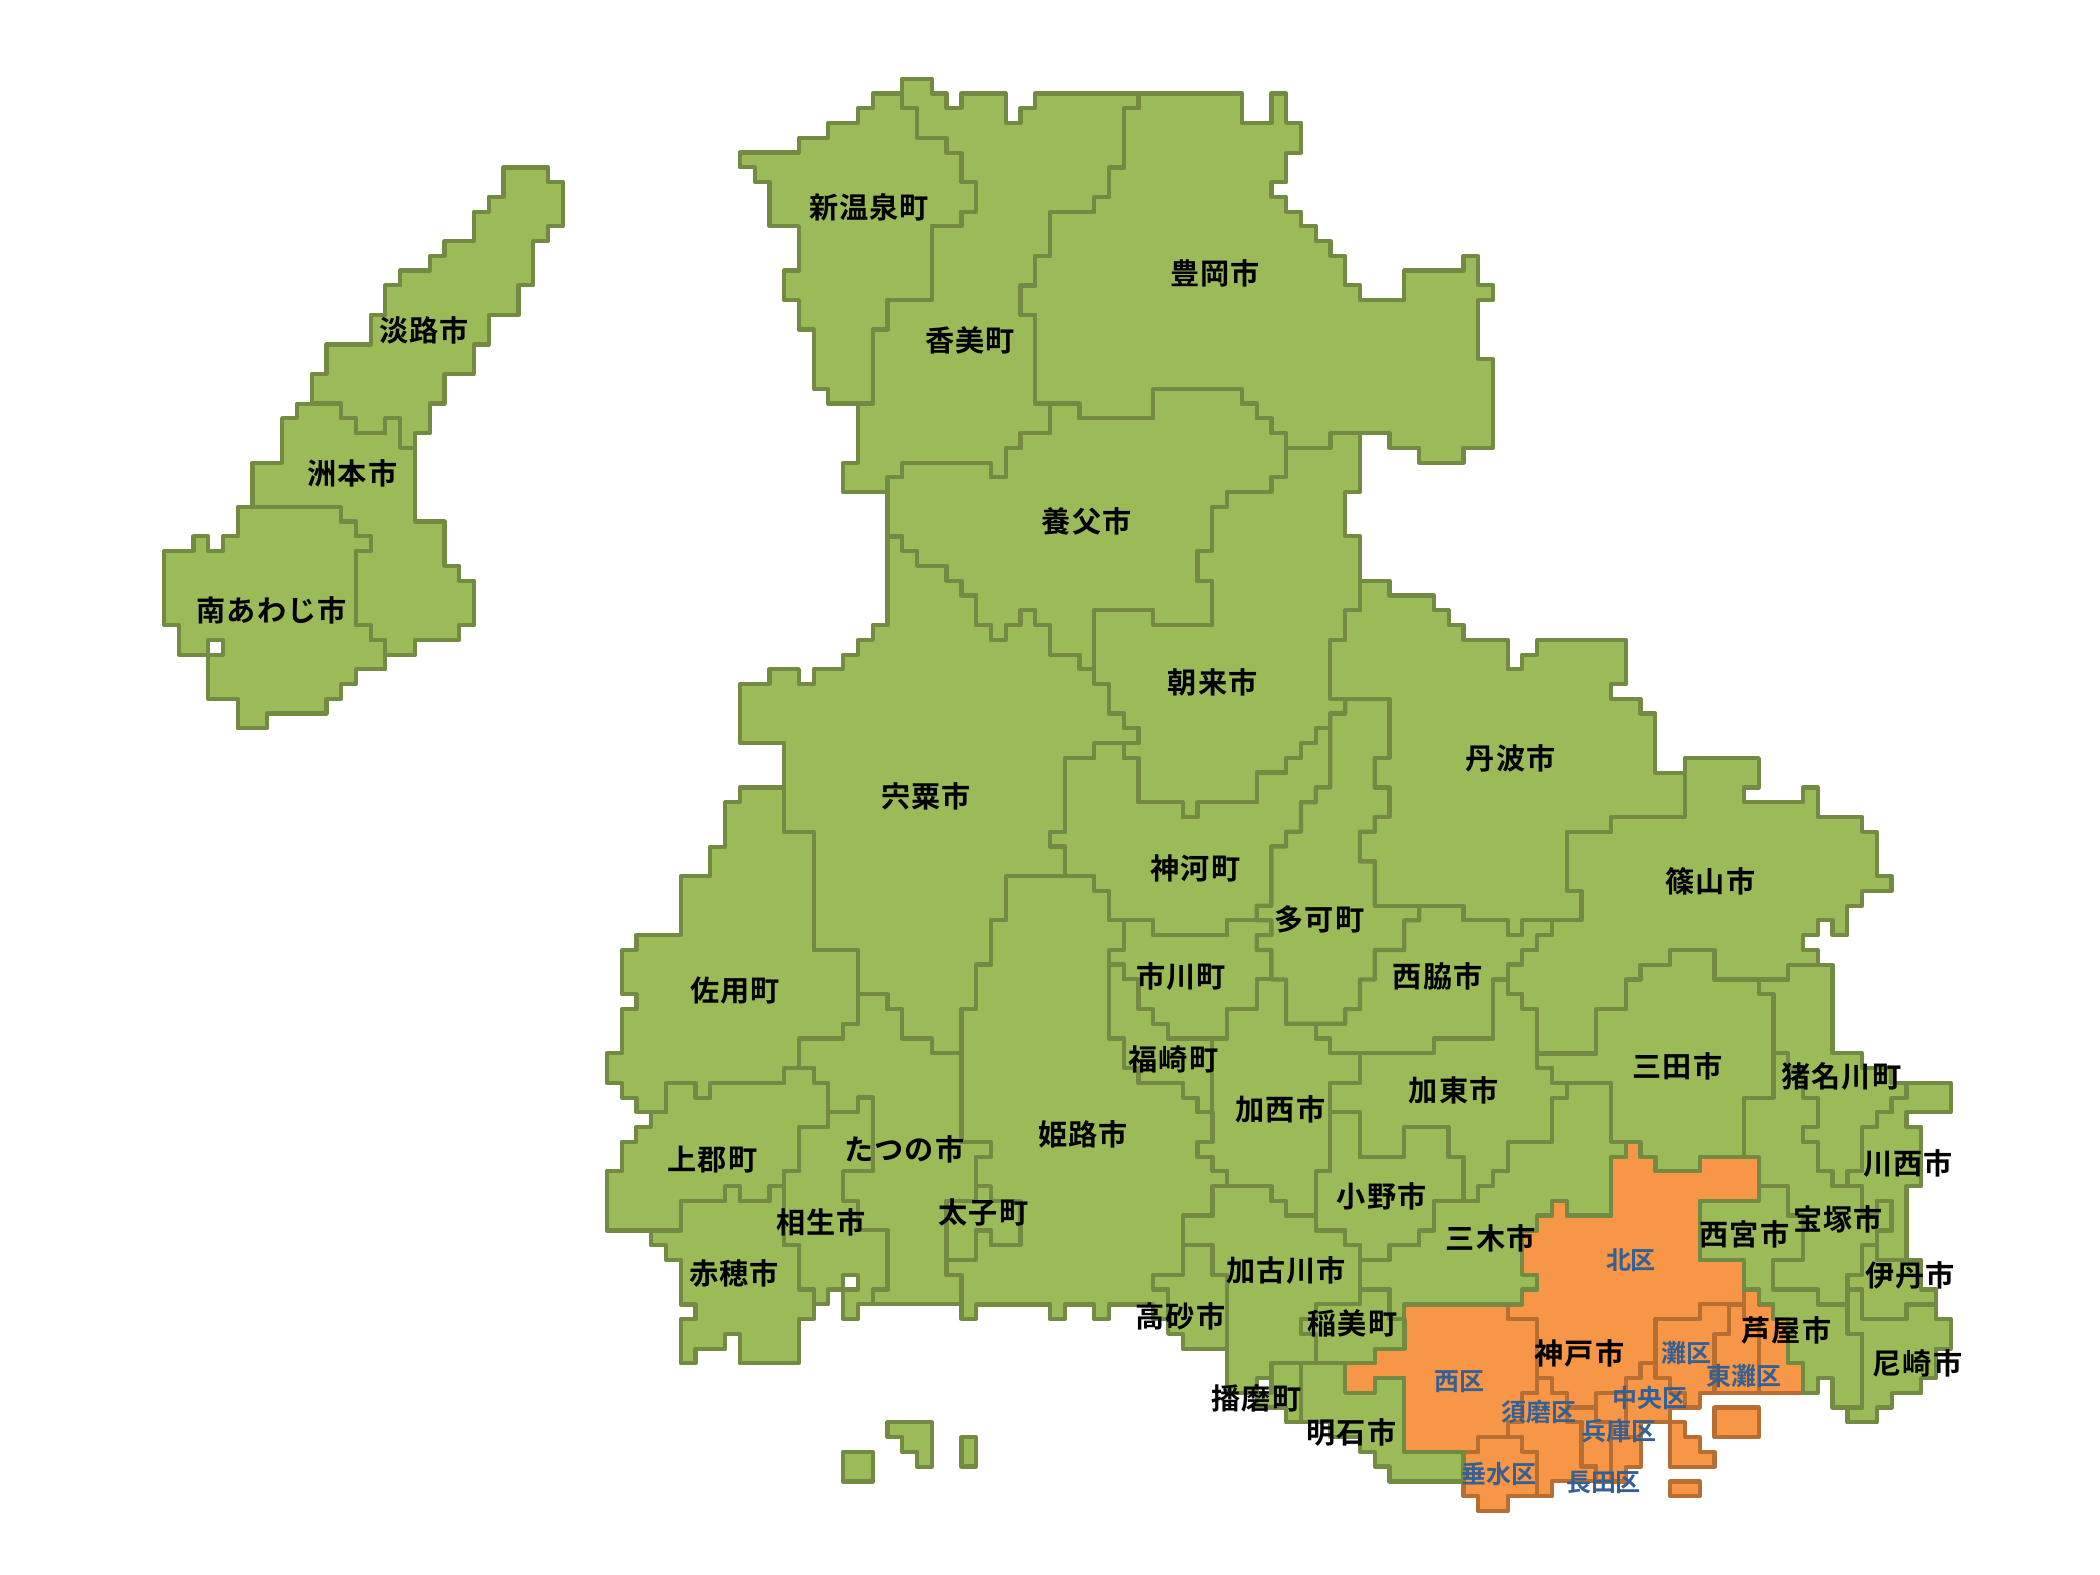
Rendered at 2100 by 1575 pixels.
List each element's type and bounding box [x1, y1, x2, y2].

text_box [163, 78, 1979, 1512]
